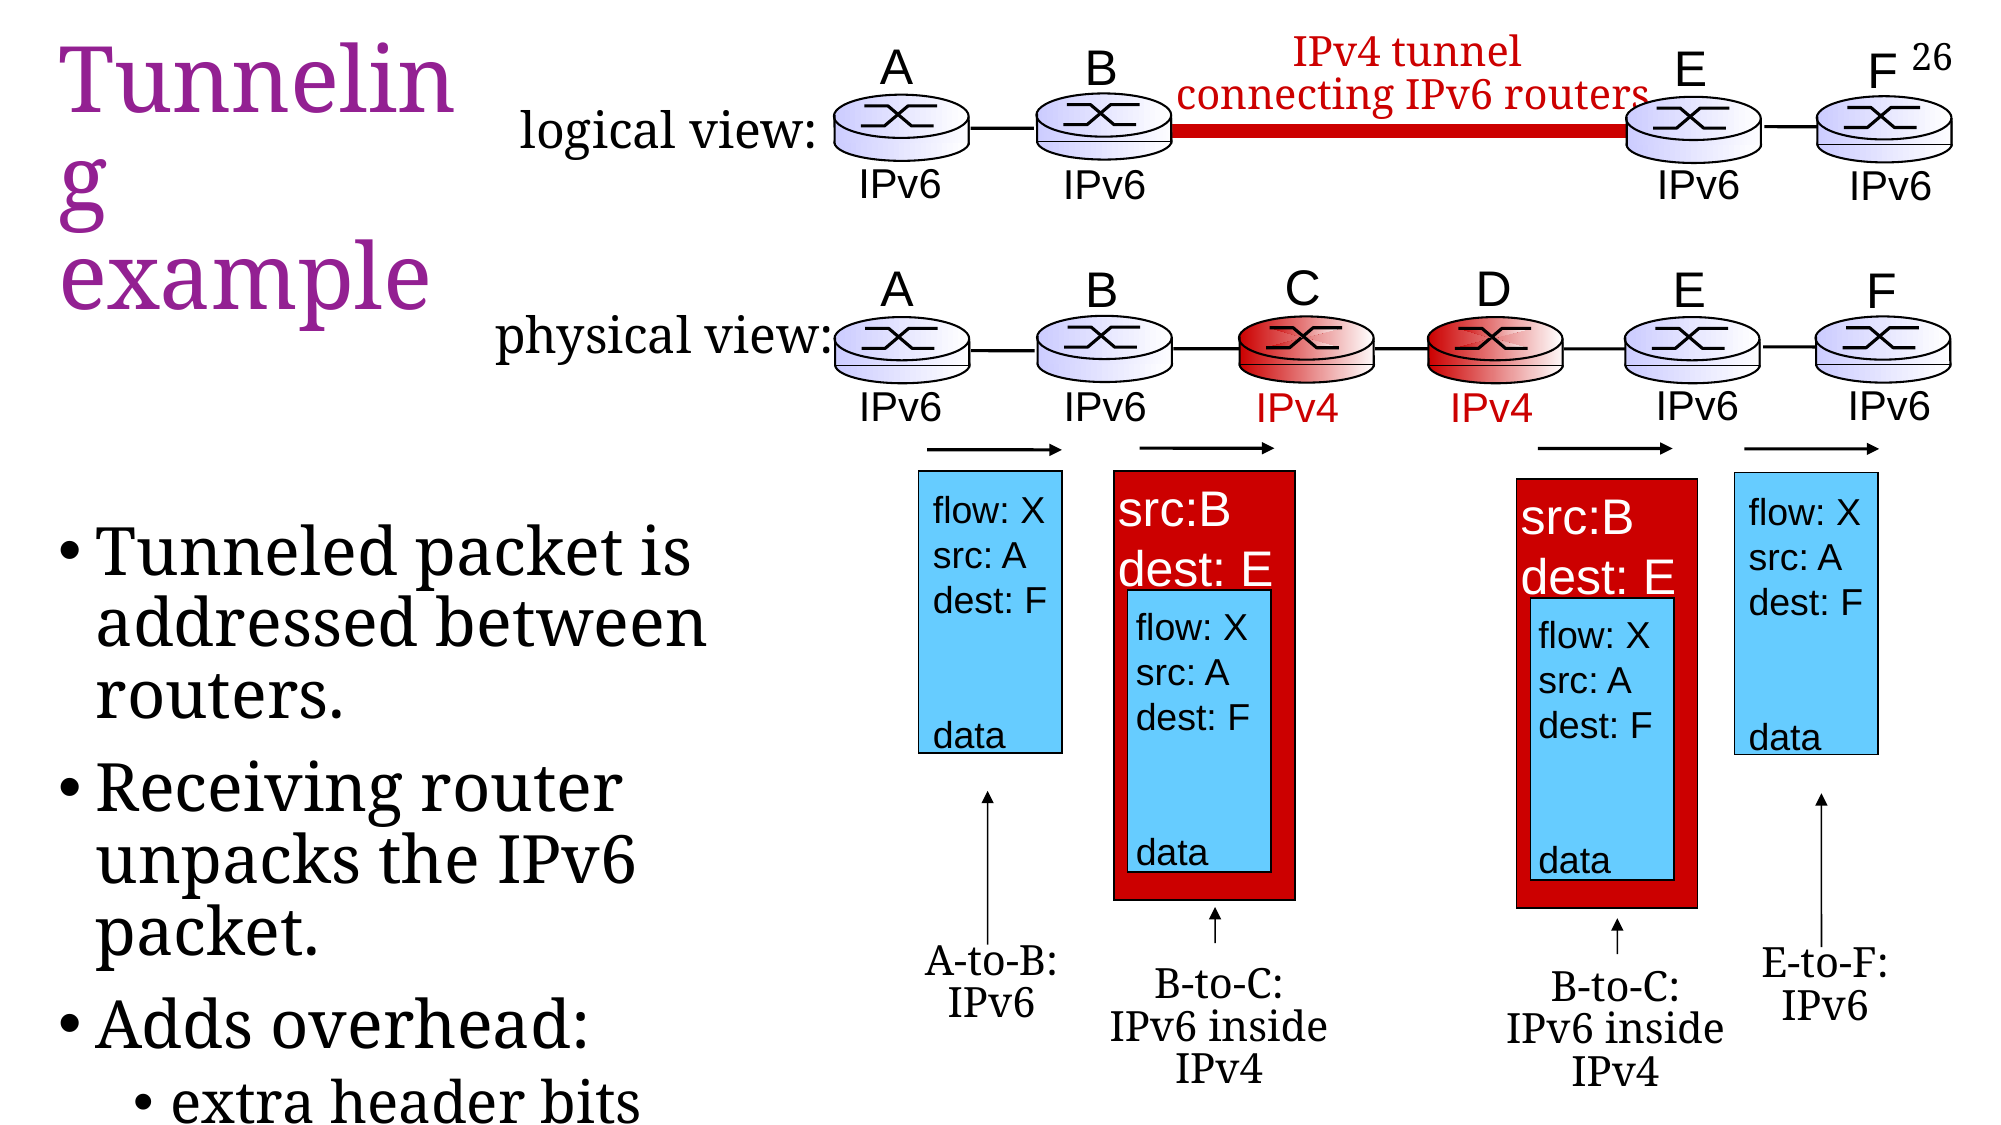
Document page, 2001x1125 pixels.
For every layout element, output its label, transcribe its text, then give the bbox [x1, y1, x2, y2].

text_box C [1269, 248, 1336, 316]
text_box physical view: [480, 295, 834, 371]
title Tunneling example [43, 25, 481, 274]
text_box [1427, 317, 1564, 384]
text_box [1238, 316, 1375, 383]
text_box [1624, 249, 1952, 440]
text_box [535, 25, 1953, 219]
list Tunneled packet is addressed between routers. Receiving router unpacks the IPv6 packet. Adds overhead: extra header bits extra processing [43, 510, 827, 1106]
text_box IPv4 [1435, 384, 1549, 439]
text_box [834, 249, 1173, 441]
text_box D [1460, 249, 1527, 317]
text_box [914, 448, 1901, 1106]
text_box IPv4 [1240, 383, 1355, 438]
